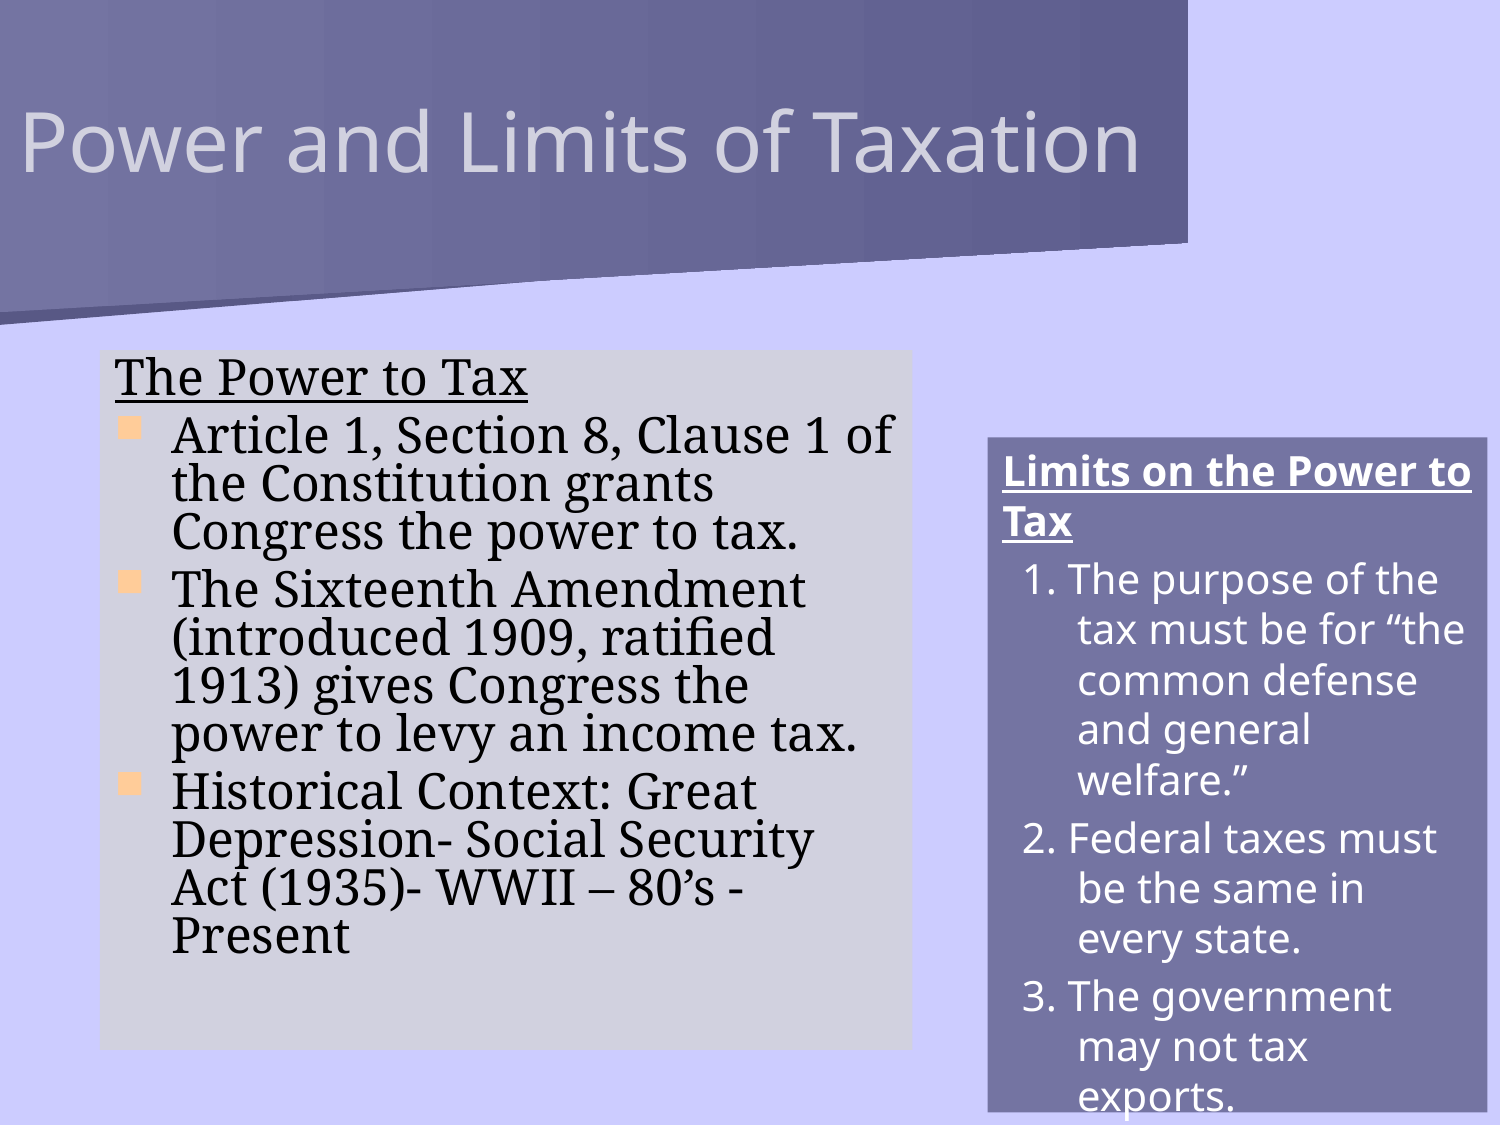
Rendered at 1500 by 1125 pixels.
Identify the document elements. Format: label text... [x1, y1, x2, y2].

title Power and Limits of Taxation [0, 44, 1163, 233]
text_box Limits on the Power to Tax 1. The purpose of the tax must be for “the common defense and general welfare.” 2. Federal taxes must be the same in every state. 3. The government may not tax exports. [987, 437, 1488, 1113]
list The Power to Tax Article 1, Section 8, Clause 1 of the Constitution grants Congress the power to tax. The Sixteenth Amendment (introduced 1909, ratified 1913) gives Congress the power to levy an income tax. Historical Context: Great Depression- Social Security Act (1935)- WWII – 80’s - Present [99, 349, 913, 1051]
